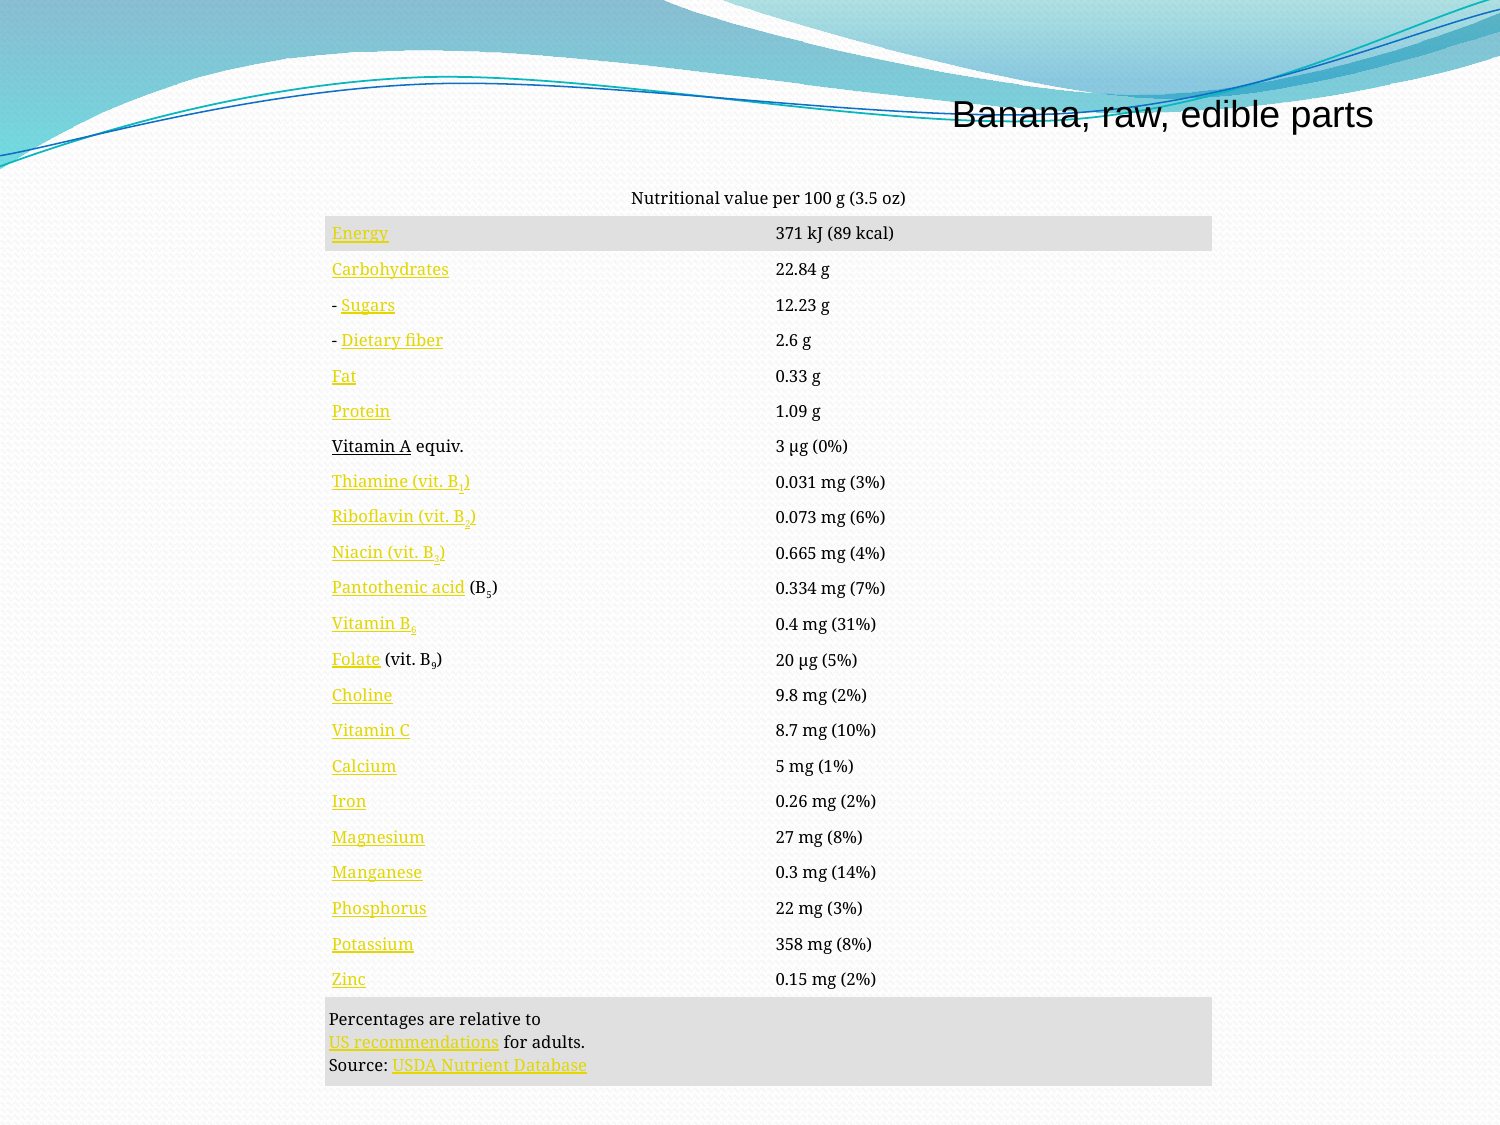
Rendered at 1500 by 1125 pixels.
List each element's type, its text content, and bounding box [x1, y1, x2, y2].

table_cell Niacin (vit. B3) [325, 535, 769, 571]
table_cell Vitamin C [325, 713, 769, 748]
table_cell Potassium [325, 926, 769, 961]
table_cell Folate (vit. B9) [325, 642, 769, 677]
table_header [325, 38, 1212, 180]
table_cell 2.6 g [769, 322, 1212, 358]
table_cell Fat [325, 358, 769, 393]
table_cell Carbohydrates [325, 251, 769, 287]
table_cell - Dietary fiber [325, 322, 769, 358]
table_cell Riboflavin (vit. B2) [325, 500, 769, 535]
table_cell 8.7 mg (10%) [769, 713, 1212, 748]
table_cell Nutritional value per 100 g (3.5 oz) [325, 180, 1212, 216]
table_cell 27 mg (8%) [769, 819, 1212, 855]
table_cell 22 mg (3%) [769, 890, 1212, 926]
table_cell Phosphorus [325, 890, 769, 926]
table_cell 0.4 mg (31%) [769, 606, 1212, 642]
table_cell 0.3 mg (14%) [769, 855, 1212, 890]
table_cell Pantothenic acid (B5) [325, 571, 769, 606]
table_cell 20 μg (5%) [769, 642, 1212, 677]
table_cell Energy [325, 216, 769, 251]
table_cell Zinc [325, 961, 769, 997]
table_cell 0.15 mg (2%) [769, 961, 1212, 997]
table_cell Choline [325, 677, 769, 713]
table_cell Magnesium [325, 819, 769, 855]
table_cell 0.33 g [769, 358, 1212, 393]
table_cell Vitamin A equiv. [325, 429, 769, 464]
table_cell 9.8 mg (2%) [769, 677, 1212, 713]
text_box Banana, raw, edible parts [936, 82, 1400, 143]
table_cell Manganese [325, 855, 769, 890]
table_cell 0.031 mg (3%) [769, 464, 1212, 500]
table_cell 5 mg (1%) [769, 748, 1212, 784]
table_cell Thiamine (vit. B1) [325, 464, 769, 500]
table_cell 0.665 mg (4%) [769, 535, 1212, 571]
table_cell Percentages are relative to US recommendations for adults. Source: USDA Nutrient Database [325, 997, 1212, 1086]
table_cell Vitamin B6 [325, 606, 769, 642]
table_cell 12.23 g [769, 287, 1212, 322]
table_cell 358 mg (8%) [769, 926, 1212, 961]
table_cell 0.334 mg (7%) [769, 571, 1212, 606]
table_cell 22.84 g [769, 251, 1212, 287]
table_cell 1.09 g [769, 393, 1212, 429]
table_cell 371 kJ (89 kcal) [769, 216, 1212, 251]
table_cell 0.26 mg (2%) [769, 784, 1212, 819]
table_cell 3 μg (0%) [769, 429, 1212, 464]
table_cell Calcium [325, 748, 769, 784]
table_cell Iron [325, 784, 769, 819]
table_cell - Sugars [325, 287, 769, 322]
table_cell 0.073 mg (6%) [769, 500, 1212, 535]
table_cell Protein [325, 393, 769, 429]
